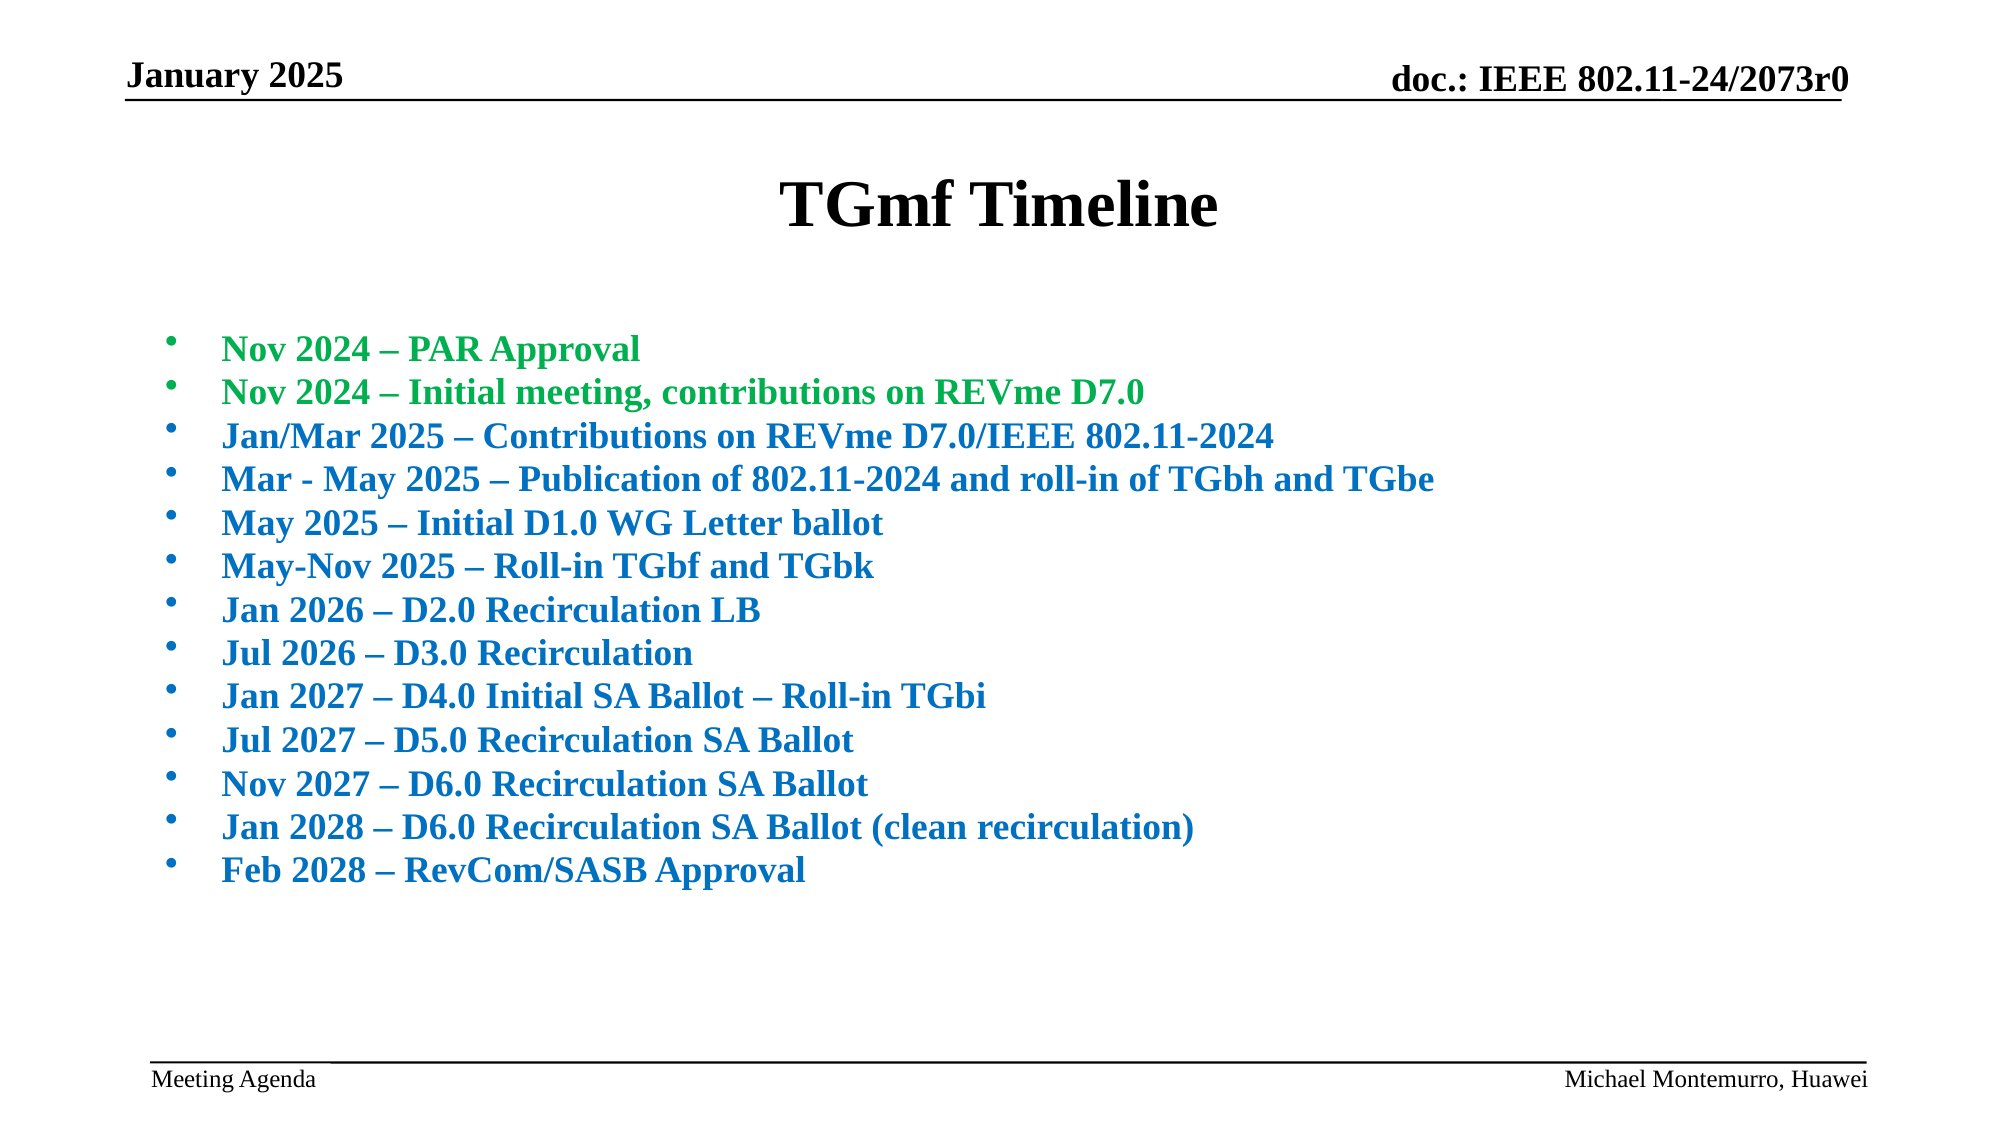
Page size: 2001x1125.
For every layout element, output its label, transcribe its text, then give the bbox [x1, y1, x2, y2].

list Nov 2024 – PAR Approval Nov 2024 – Initial meeting, contributions on REVme D7.0 Jan/Mar 2025 – Contributions on REVme D7.0/IEEE 802.11-2024 Mar - May 2025 – Publication of 802.11-2024 and roll-in of TGbh and TGbe May 2025 – Initial D1.0 WG Letter ballot May-Nov 2025 – Roll-in TGbf and TGbk Jan 2026 – D2.0 Recirculation LB Jul 2026 – D3.0 Recirculation Jan 2027 – D4.0 Initial SA Ballot – Roll-in TGbi Jul 2027 – D5.0 Recirculation SA Ballot Nov 2027 – D6.0 Recirculation SA Ballot Jan 2028 – D6.0 Recirculation SA Ballot (clean recirculation) Feb 2028 – RevCom/SASB Approval [150, 324, 1850, 1000]
title TGmf Timeline [150, 112, 1850, 288]
footer Michael Montemurro, Huawei [1266, 1061, 1869, 1093]
